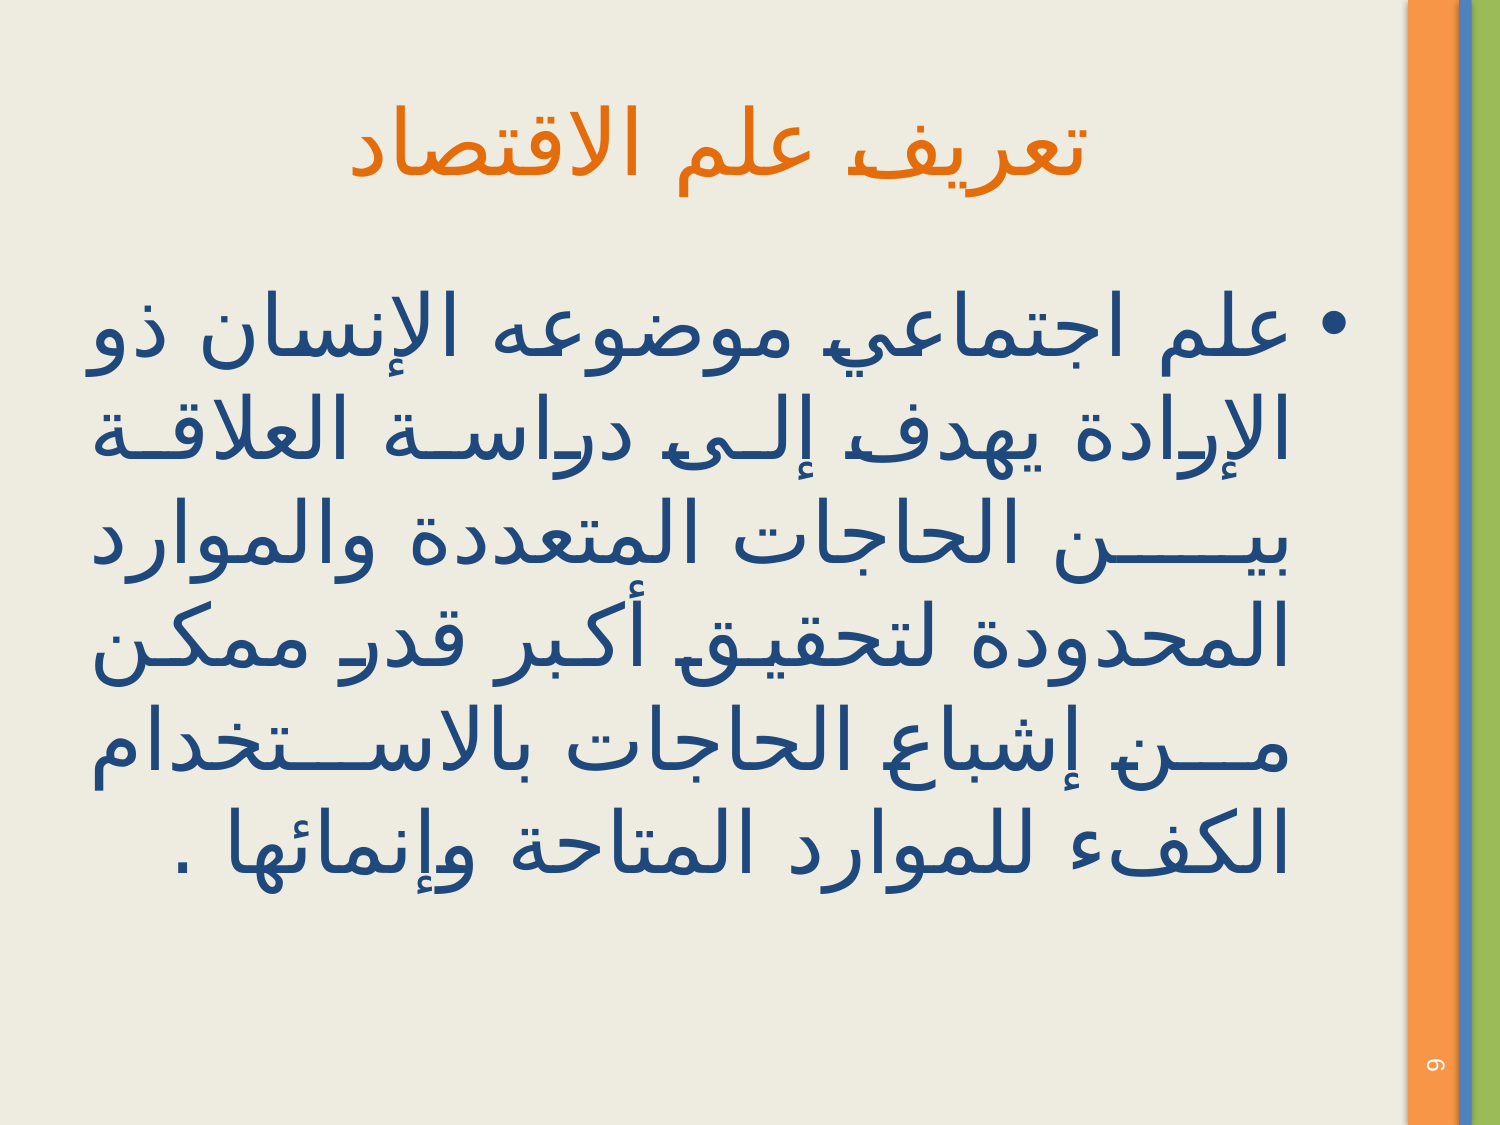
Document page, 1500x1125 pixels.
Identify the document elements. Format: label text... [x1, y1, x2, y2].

list علم اجتماعي موضوعه الإنسان ذو الإرادة يهدف إلى دراسة العلاقة بين الحاجات المتعددة والموارد المحدودة لتحقيق أكبر قدر ممكن من إشباع الحاجات بالاستخدام الكفء للموارد المتاحة وإنمائها . [75, 262, 1363, 1005]
title تعريف علم الاقتصاد [75, 45, 1363, 233]
slide_number 6 [1407, 928, 1468, 1088]
